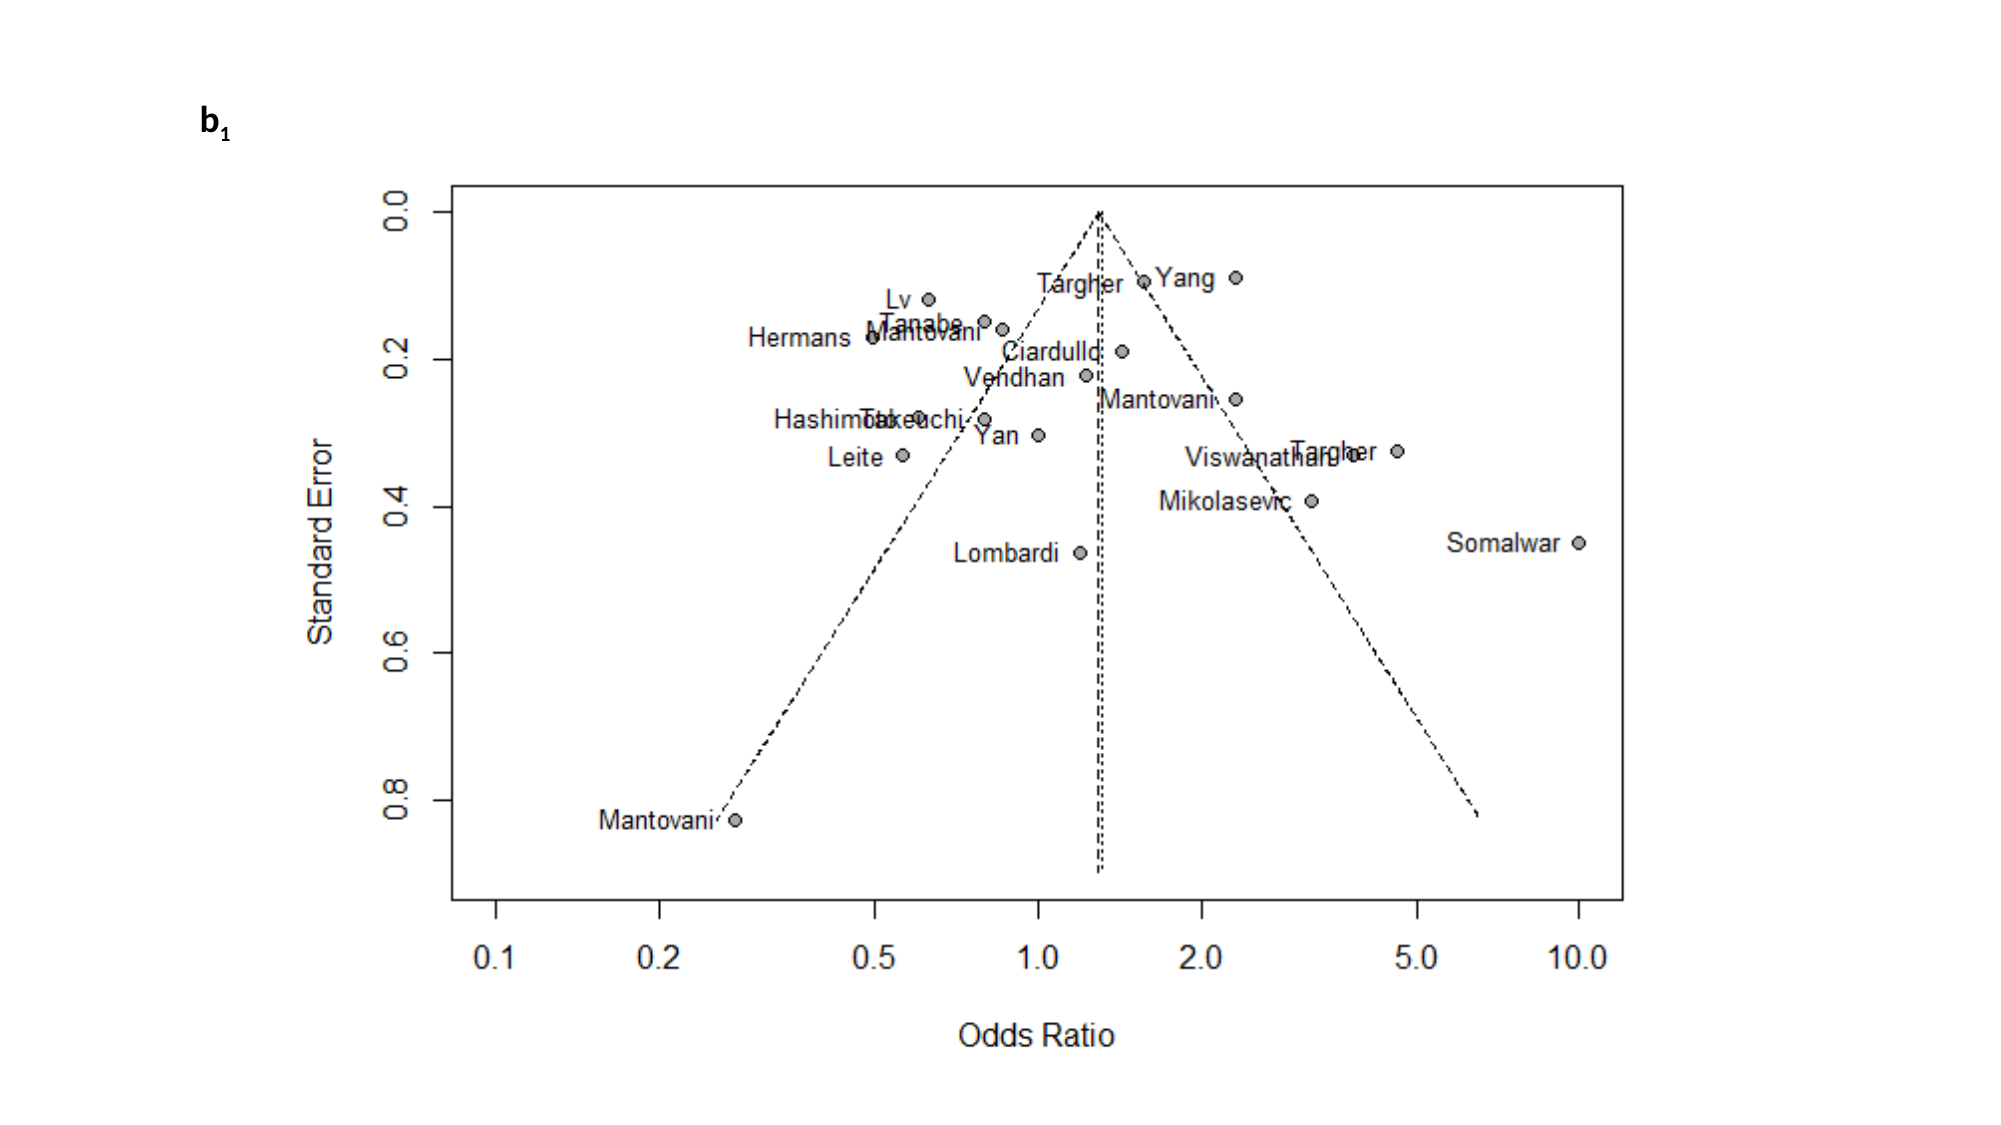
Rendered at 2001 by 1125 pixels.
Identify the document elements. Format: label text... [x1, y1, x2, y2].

picture [296, 30, 1704, 1095]
text_box b1 [184, 87, 296, 154]
